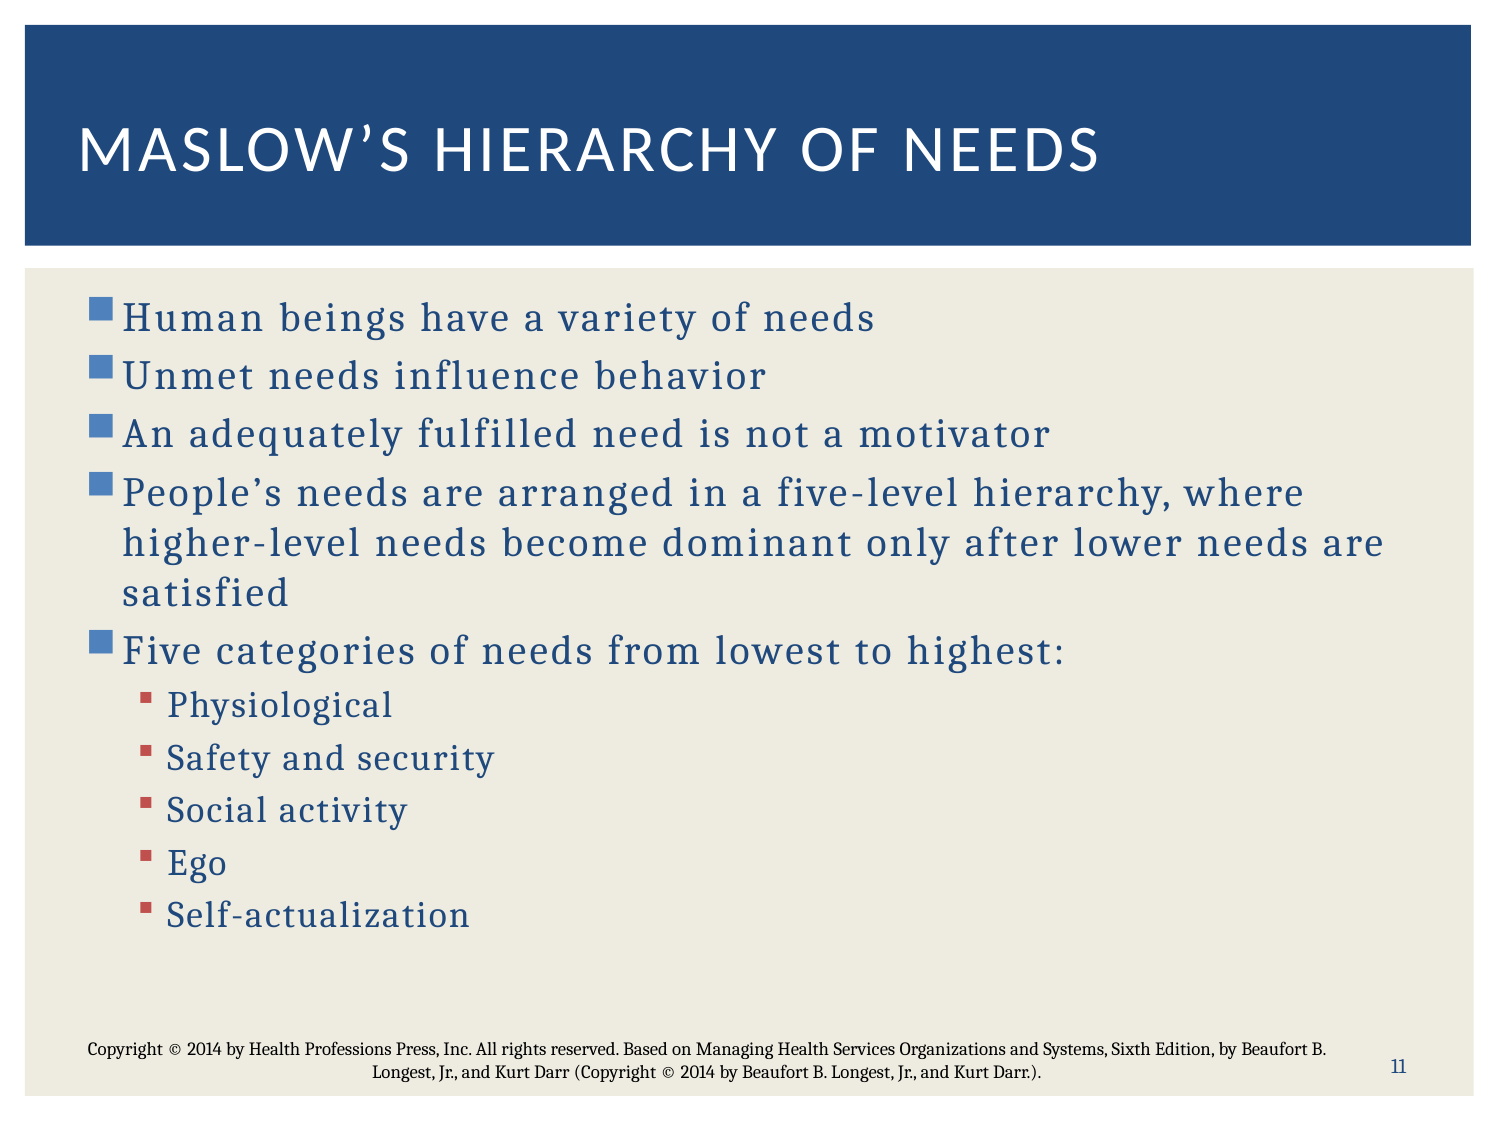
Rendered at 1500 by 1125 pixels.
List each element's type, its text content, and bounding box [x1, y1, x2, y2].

slide_number 11 [1349, 1041, 1448, 1089]
list Human beings have a variety of needs Unmet needs influence behavior An adequately fulfilled need is not a motivator People’s needs are arranged in a five-level hierarchy, where higher-level needs become dominant only after lower needs are satisfied Five categories of needs from lowest to highest: Physiological Safety and security Social activity Ego Self-actualization [62, 281, 1442, 1005]
title Maslow’s hierarchy of needs [62, 58, 1438, 232]
